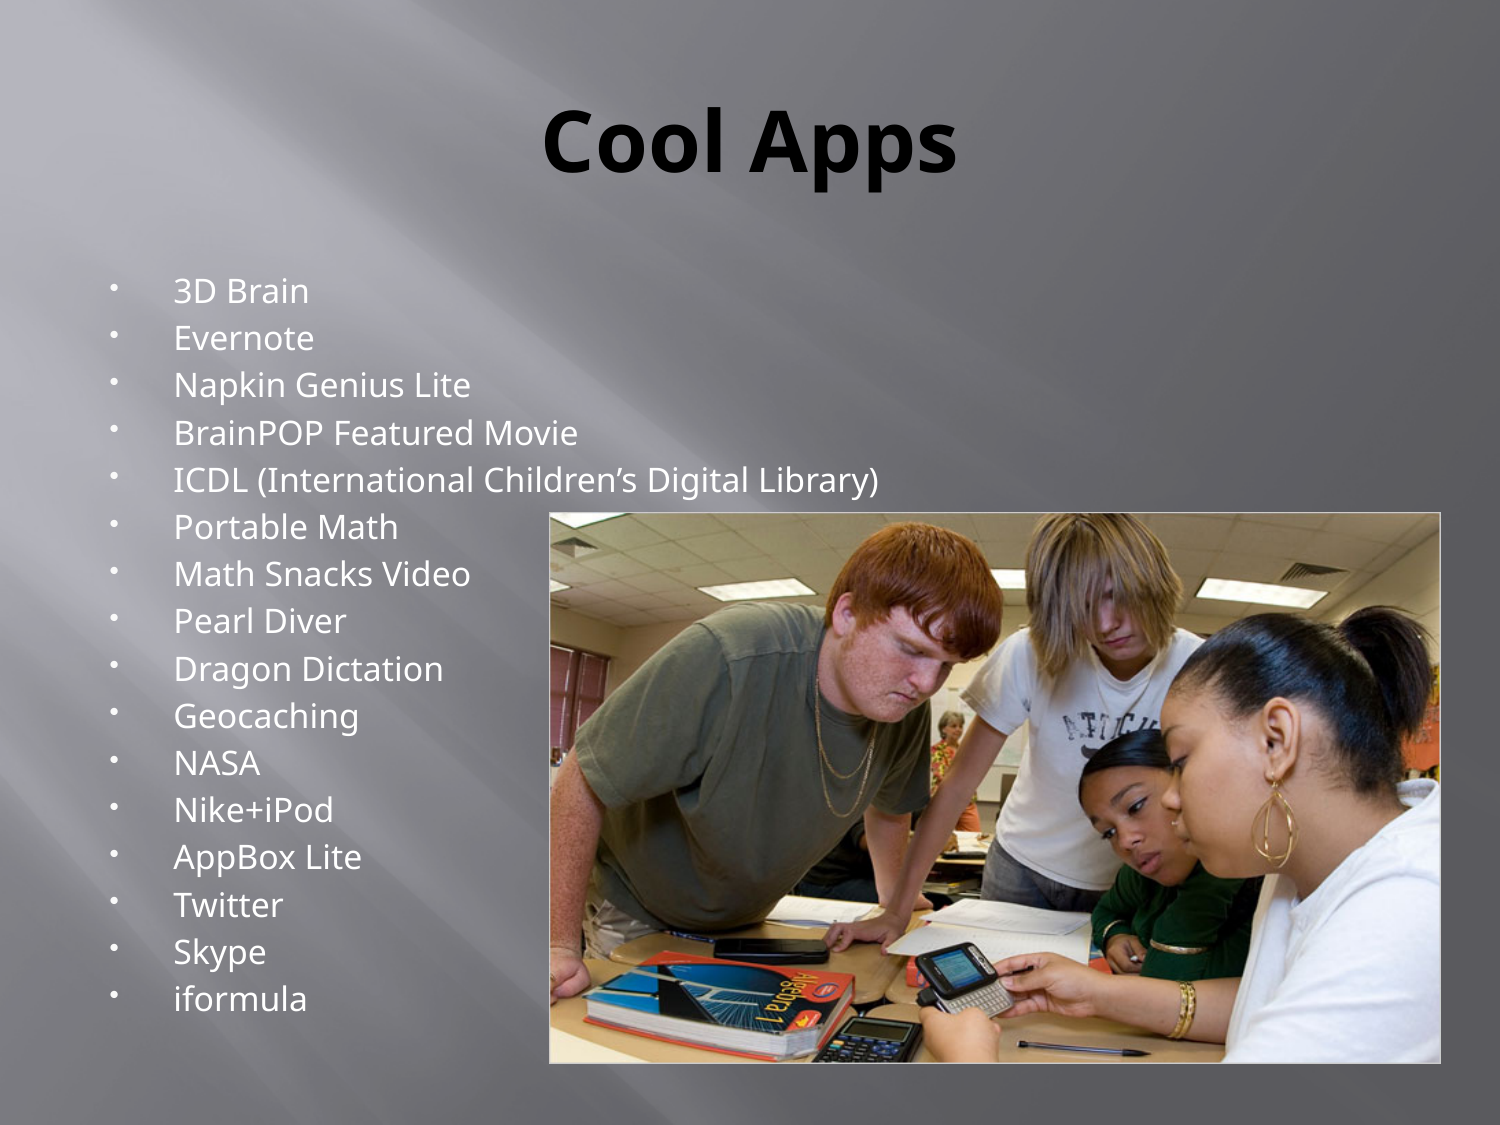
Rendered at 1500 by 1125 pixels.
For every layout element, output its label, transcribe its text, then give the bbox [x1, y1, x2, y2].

list 3D Brain Evernote Napkin Genius Lite BrainPOP Featured Movie ICDL (International Children’s Digital Library) Portable Math Math Snacks Video Pearl Diver Dragon Dictation Geocaching NASA Nike+iPod AppBox Lite Twitter Skype iformula [75, 262, 1425, 1035]
title Cool Apps [75, 45, 1425, 233]
picture [549, 512, 1441, 1065]
